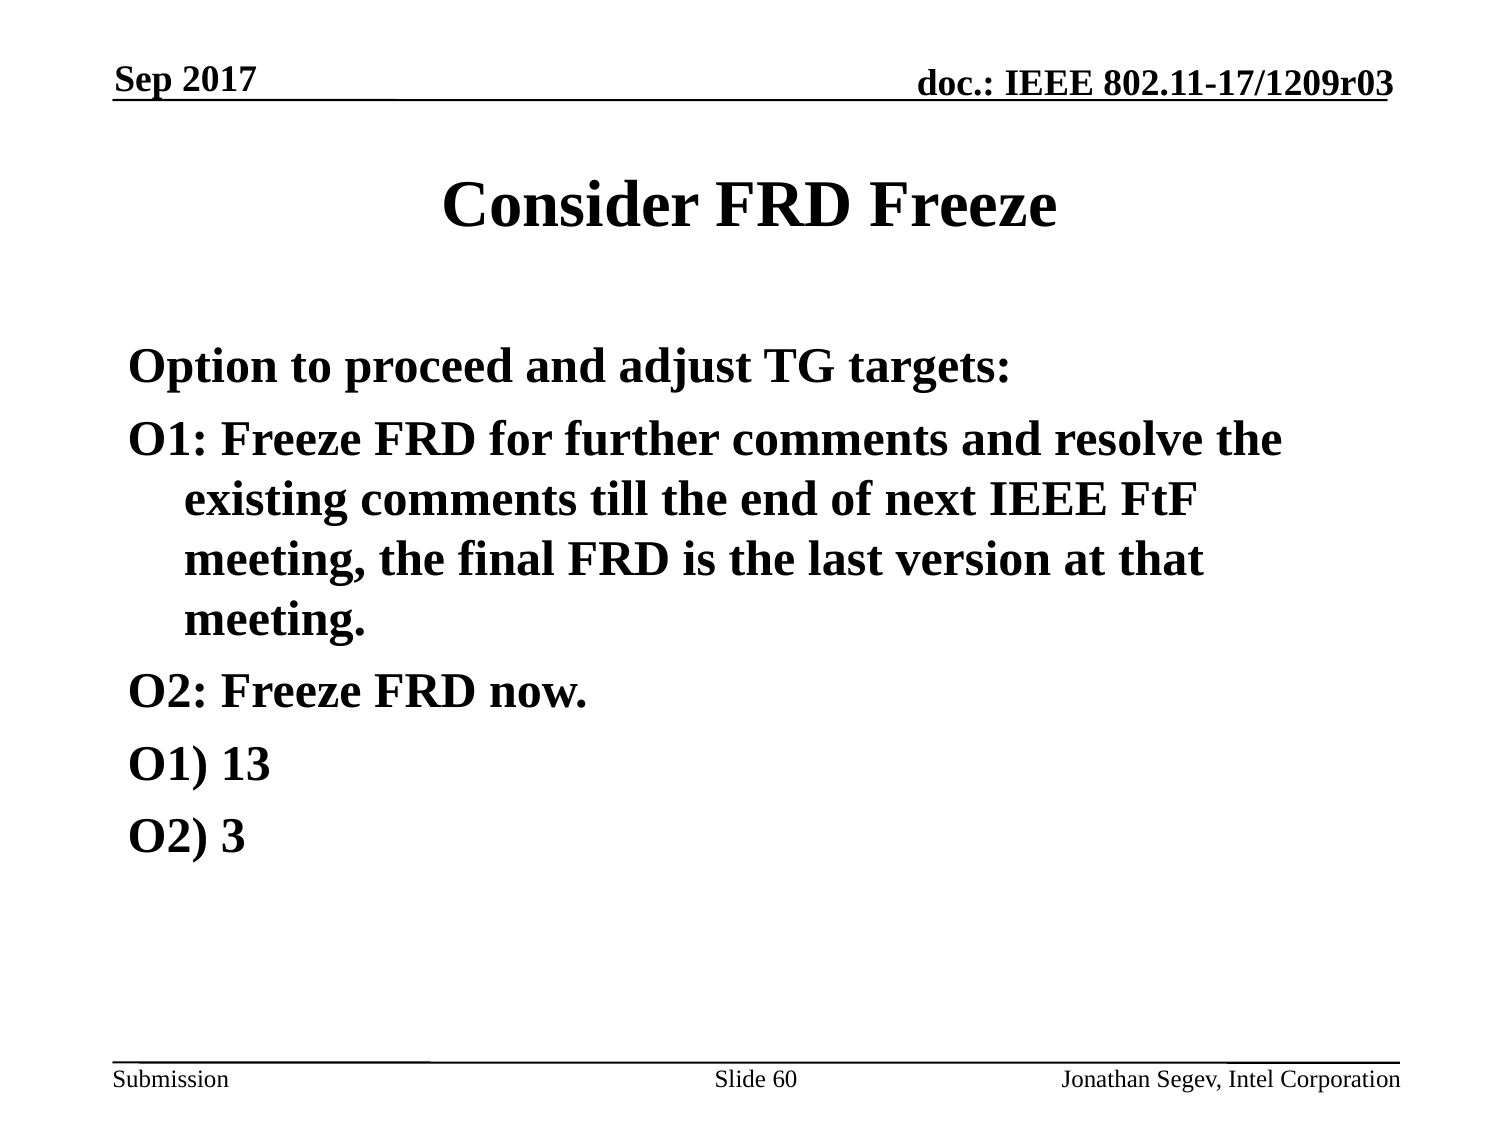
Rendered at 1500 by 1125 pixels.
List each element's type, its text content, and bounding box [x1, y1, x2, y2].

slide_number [114, 54, 423, 100]
title Consider FRD Freeze [112, 112, 1388, 288]
list Option to proceed and adjust TG targets: O1: Freeze FRD for further comments and resolve the existing comments till the end of next IEEE FtF meeting, the final FRD is the last version at that meeting. O2: Freeze FRD now. O1) 13 O2) 3 [112, 324, 1388, 1000]
footer Jonathan Segev, Intel Corporation [878, 1061, 1402, 1093]
slide_number Slide 60 [712, 1061, 800, 1123]
